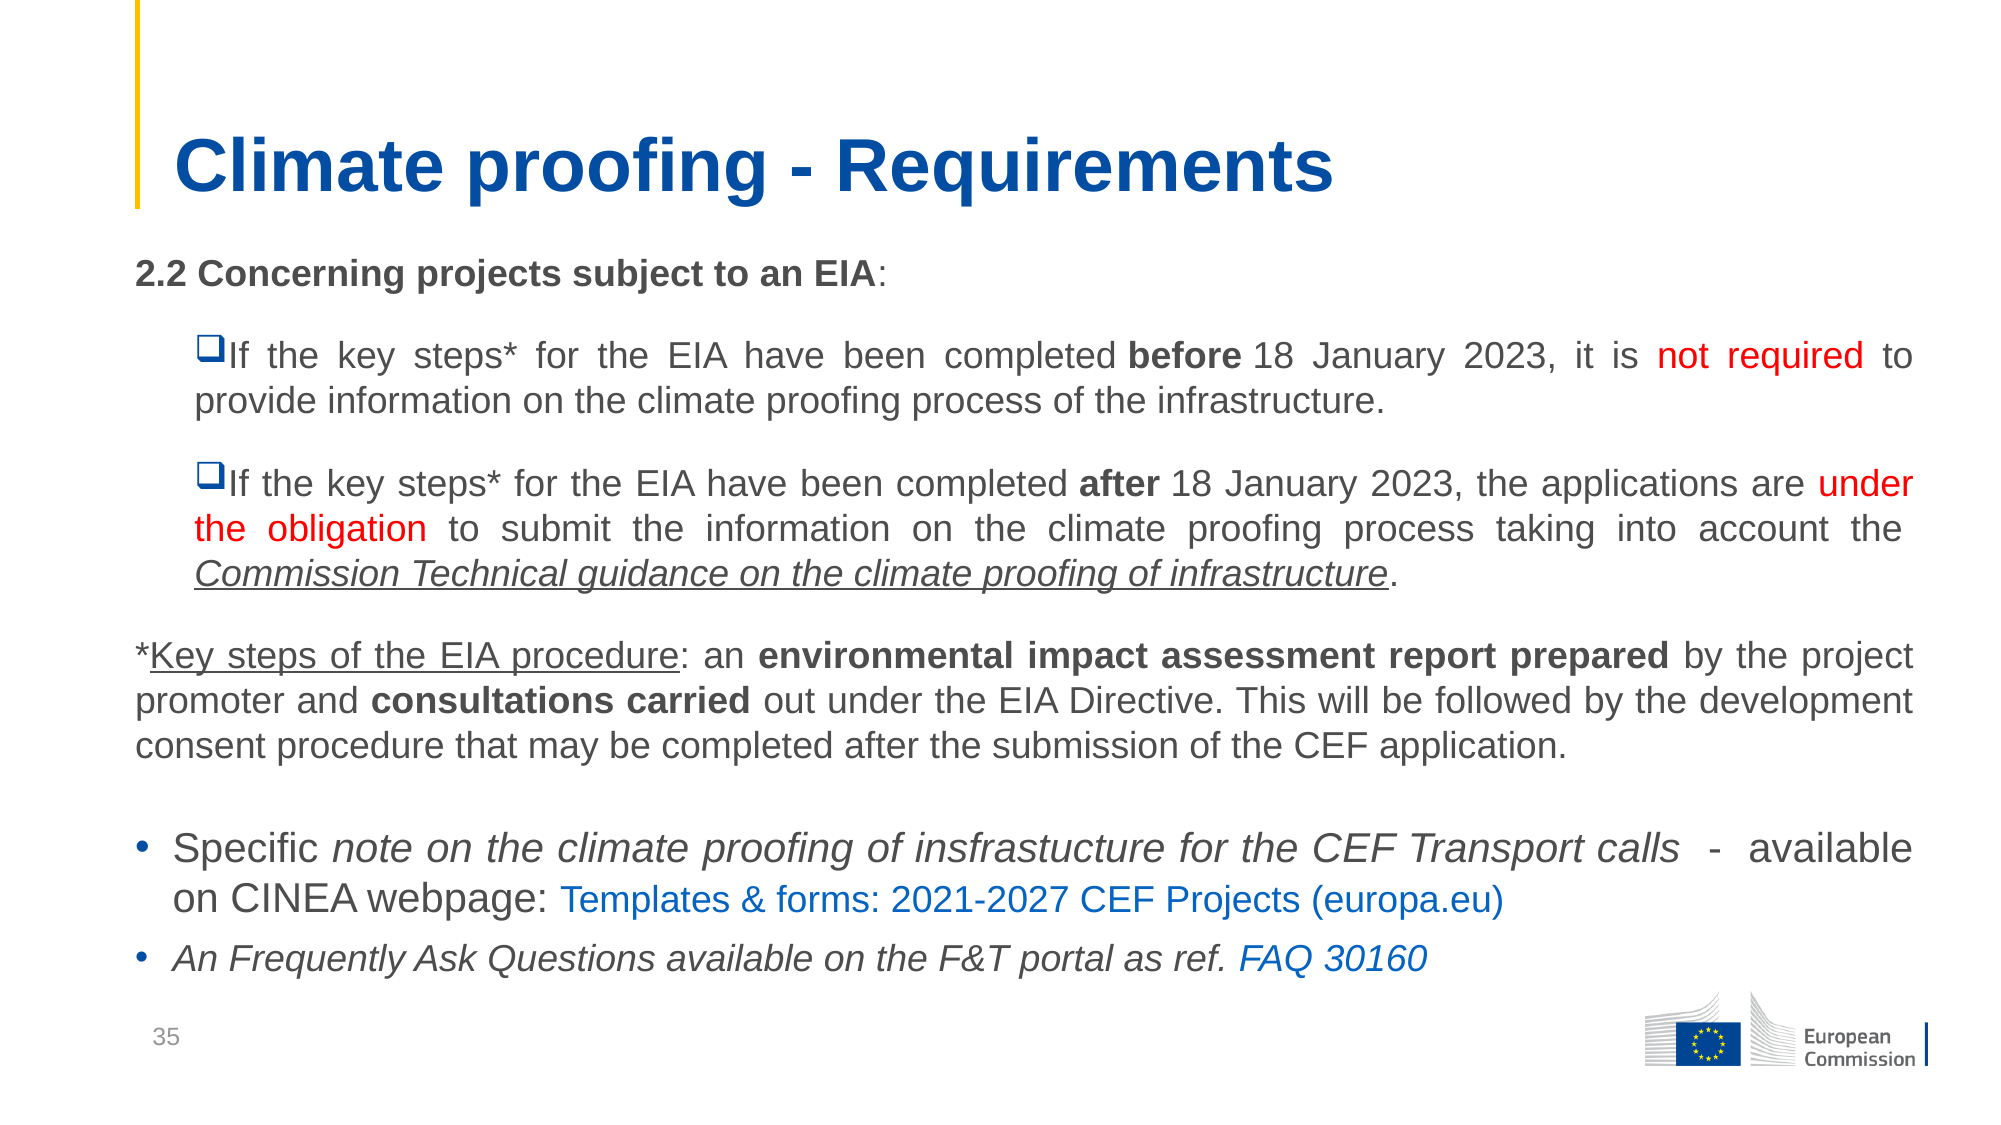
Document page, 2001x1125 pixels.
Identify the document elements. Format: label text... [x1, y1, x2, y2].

slide_number 35 [137, 1005, 588, 1066]
list 2.2 Concerning projects subject to an EIA: If the key steps* for the EIA have been completed before 18 January 2023, it is not required to provide information on the climate proofing process of the infrastructure. If the key steps* for the EIA have been completed after 18 January 2023, the applications are under the obligation to submit the information on the climate proofing process taking into account the Commission Technical guidance on the climate proofing of infrastructure. *Key steps of the EIA procedure: an environmental impact assessment report prepared by the project promoter and consultations carried out under the EIA Directive. This will be followed by the development consent procedure that may be completed after the submission of the CEF application. Specific note on the climate proofing of insfrastucture for the CEF Transport calls - available on CINEA webpage: Templates & forms: 2021-2027 CEF Projects (europa.eu) An Frequently Ask Questions available on the F&T portal as ref. FAQ 30160 [120, 241, 1929, 1022]
title Climate proofing - Requirements [159, 79, 1885, 208]
picture [1645, 1022, 1928, 1066]
